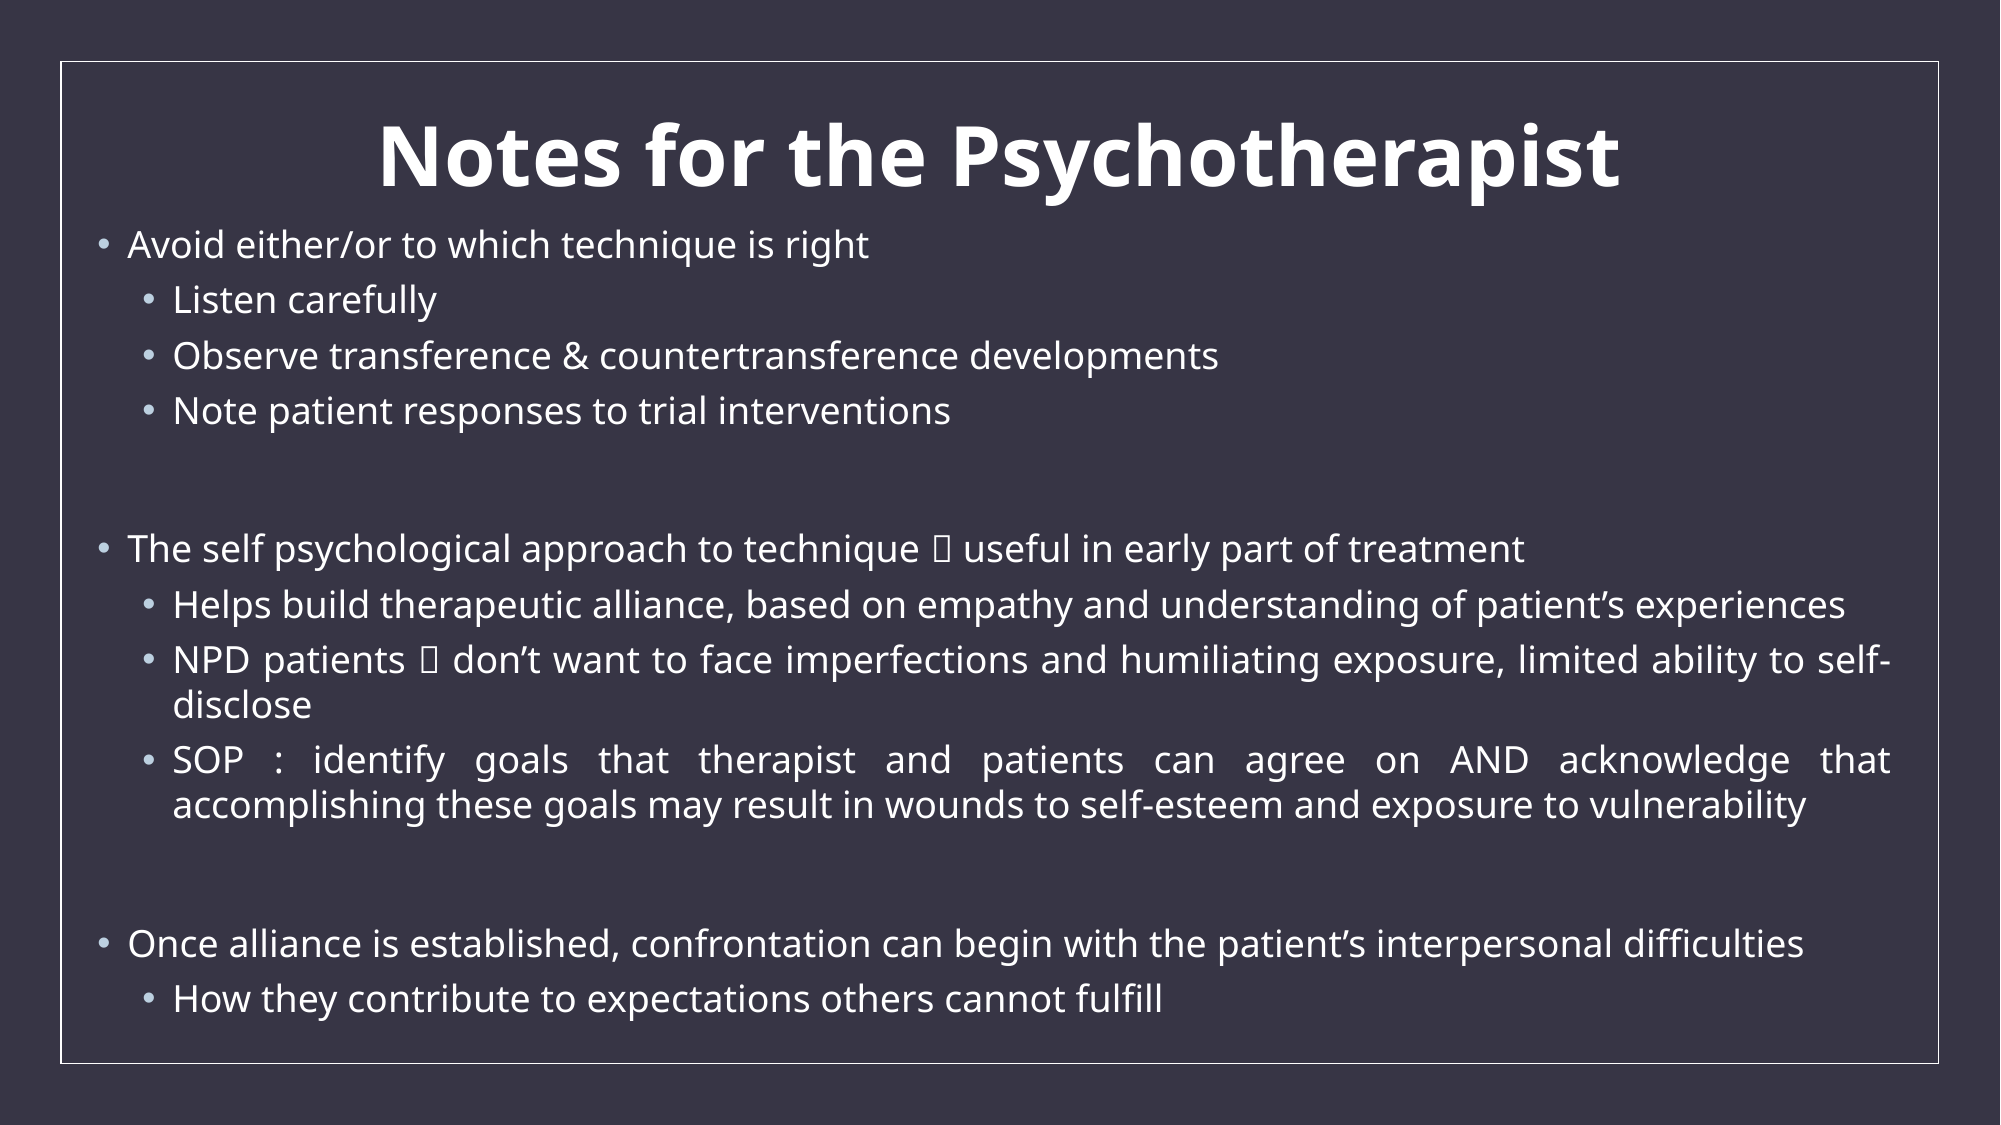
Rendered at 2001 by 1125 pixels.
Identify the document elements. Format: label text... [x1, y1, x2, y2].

title Notes for the Psychotherapist [174, 105, 1825, 213]
list Avoid either/or to which technique is right Listen carefully Observe transference & countertransference developments Note patient responses to trial interventions The self psychological approach to technique  useful in early part of treatment Helps build therapeutic alliance, based on empathy and understanding of patient’s experiences NPD patients  don’t want to face imperfections and humiliating exposure, limited ability to self-disclose SOP : identify goals that therapist and patients can agree on AND acknowledge that accomplishing these goals may result in wounds to self-esteem and exposure to vulnerability Once alliance is established, confrontation can begin with the patient’s interpersonal difficulties How they contribute to expectations others cannot fulfill [82, 213, 1908, 1046]
